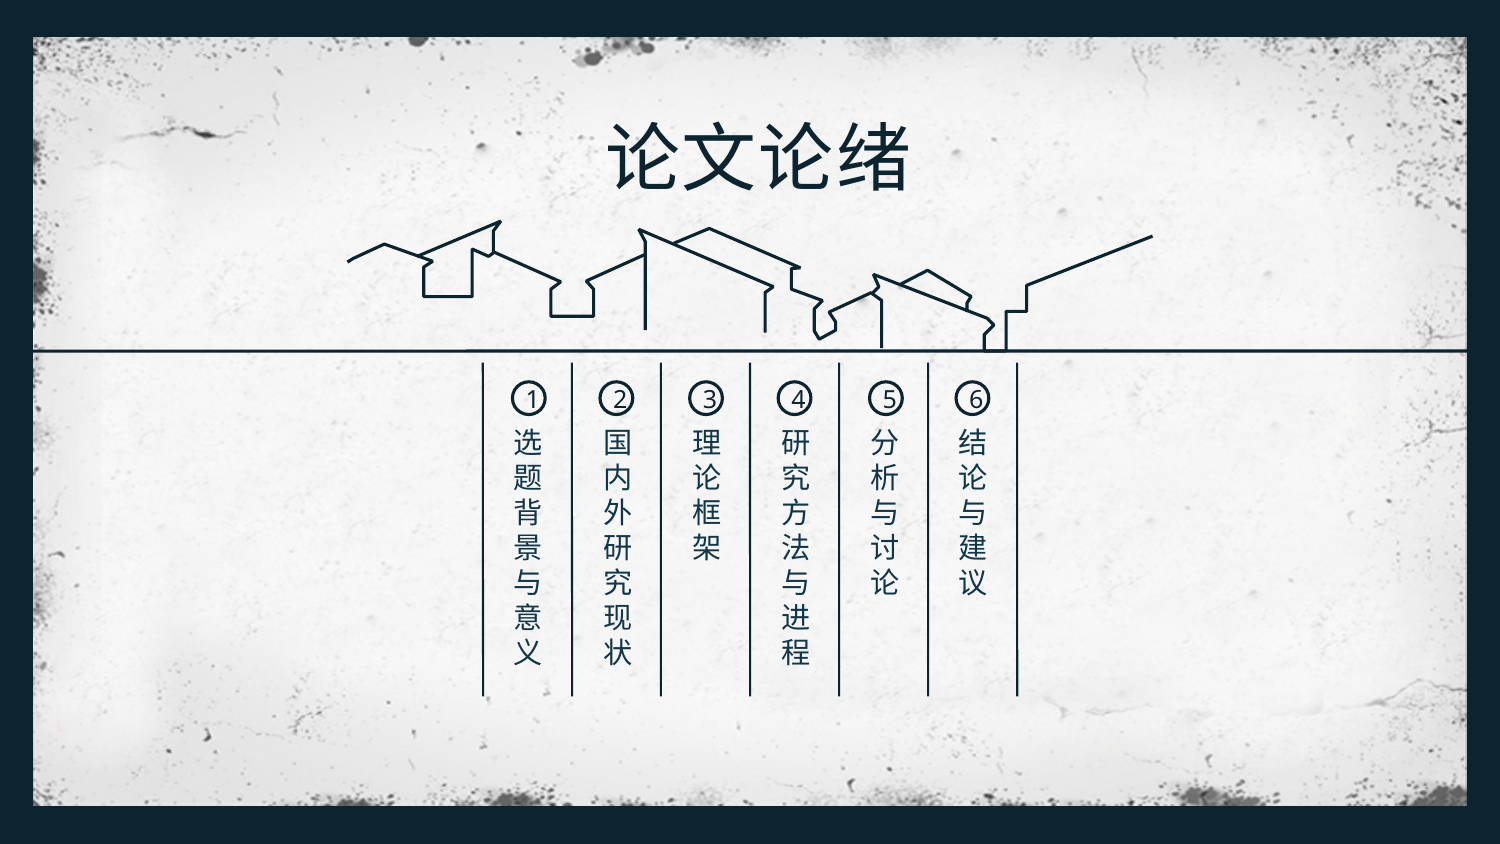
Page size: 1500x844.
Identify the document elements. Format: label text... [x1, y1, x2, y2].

text_box 文 [667, 102, 743, 208]
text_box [944, 381, 1001, 610]
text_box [498, 381, 556, 681]
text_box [766, 381, 823, 681]
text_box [588, 381, 645, 681]
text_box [347, 220, 1153, 352]
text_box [855, 381, 912, 610]
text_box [677, 381, 734, 575]
picture [33, 37, 1467, 351]
text_box 绪 [819, 102, 928, 208]
picture [33, 352, 1467, 806]
text_box 论 [590, 102, 661, 208]
text_box 论 [743, 102, 819, 208]
